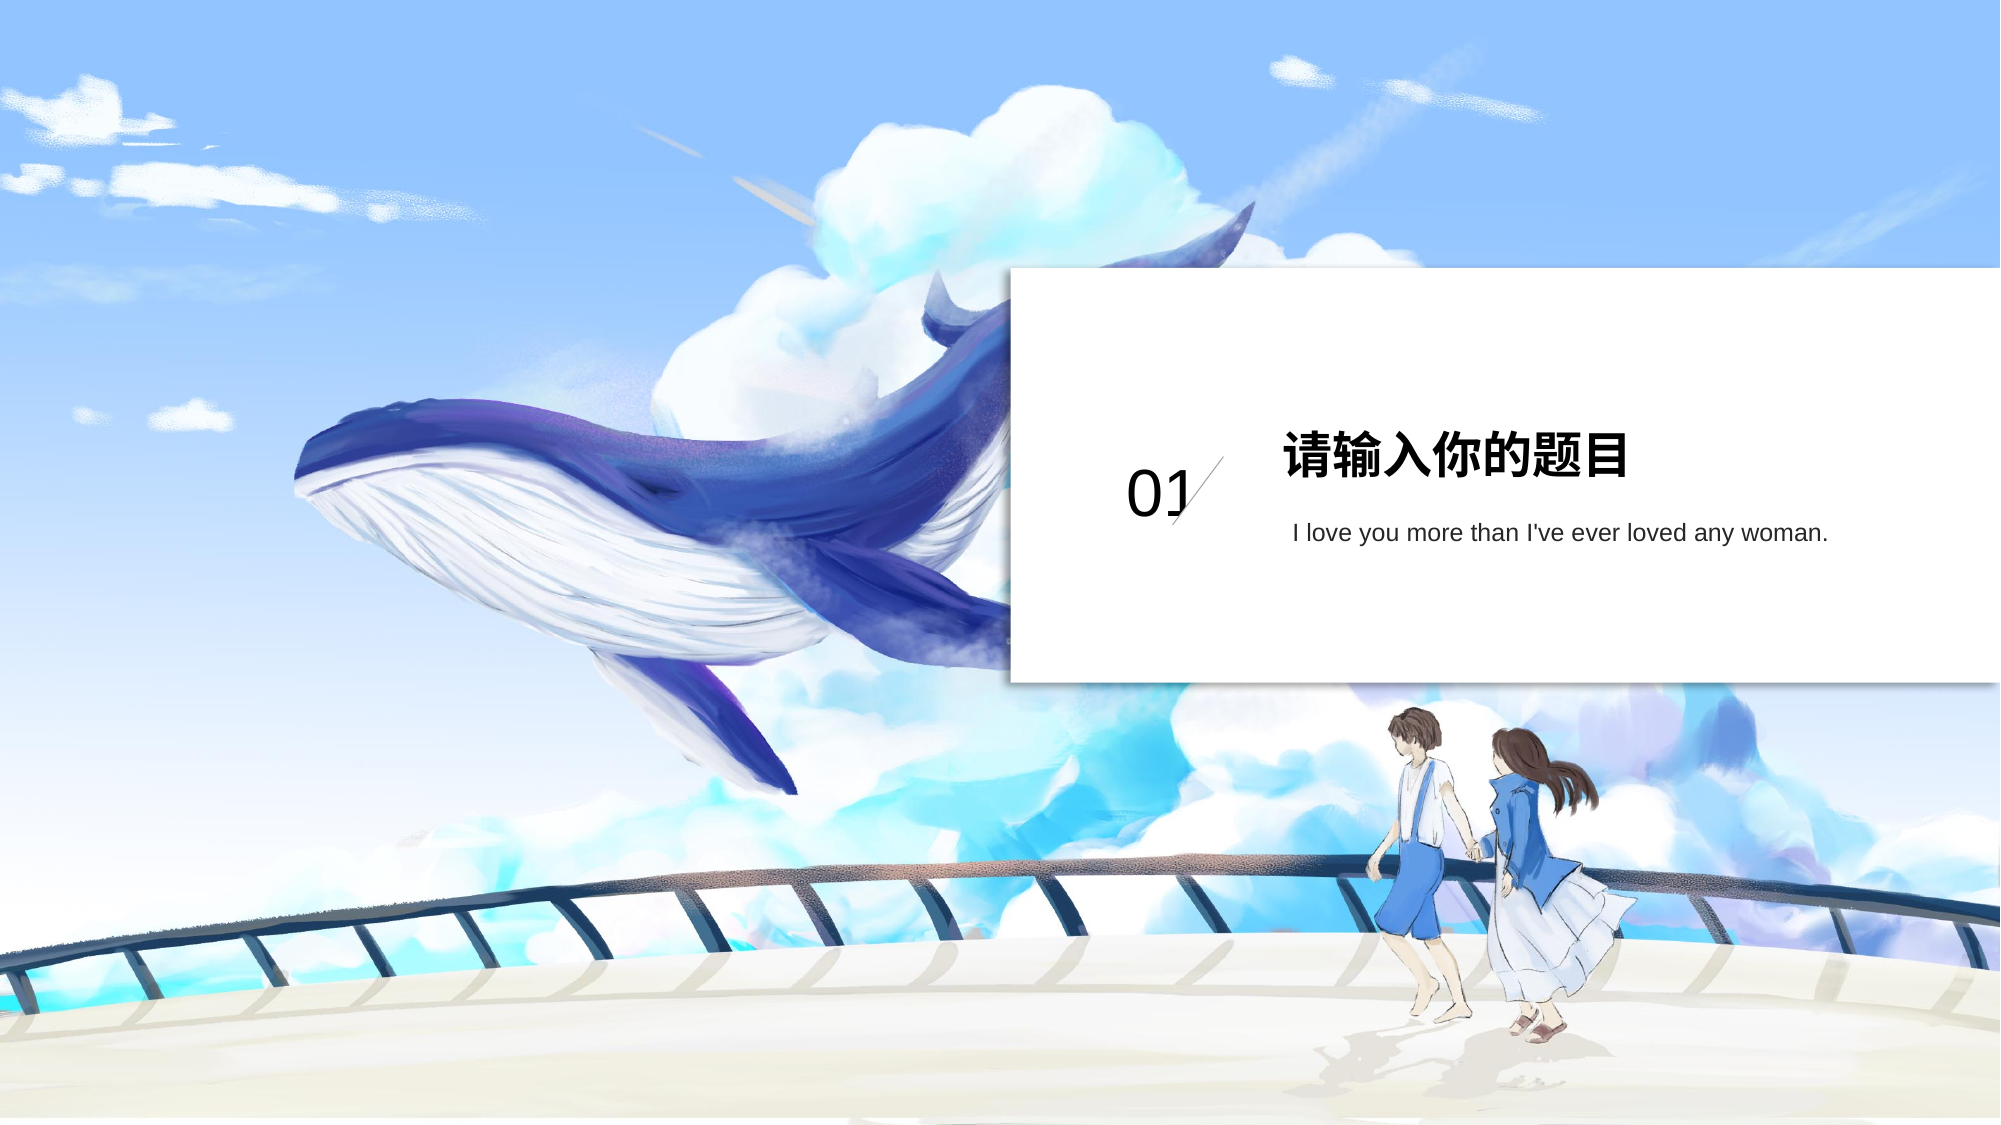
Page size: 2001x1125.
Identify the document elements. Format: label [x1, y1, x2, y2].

picture [0, 0, 2000, 1125]
text_box [1110, 442, 1224, 539]
